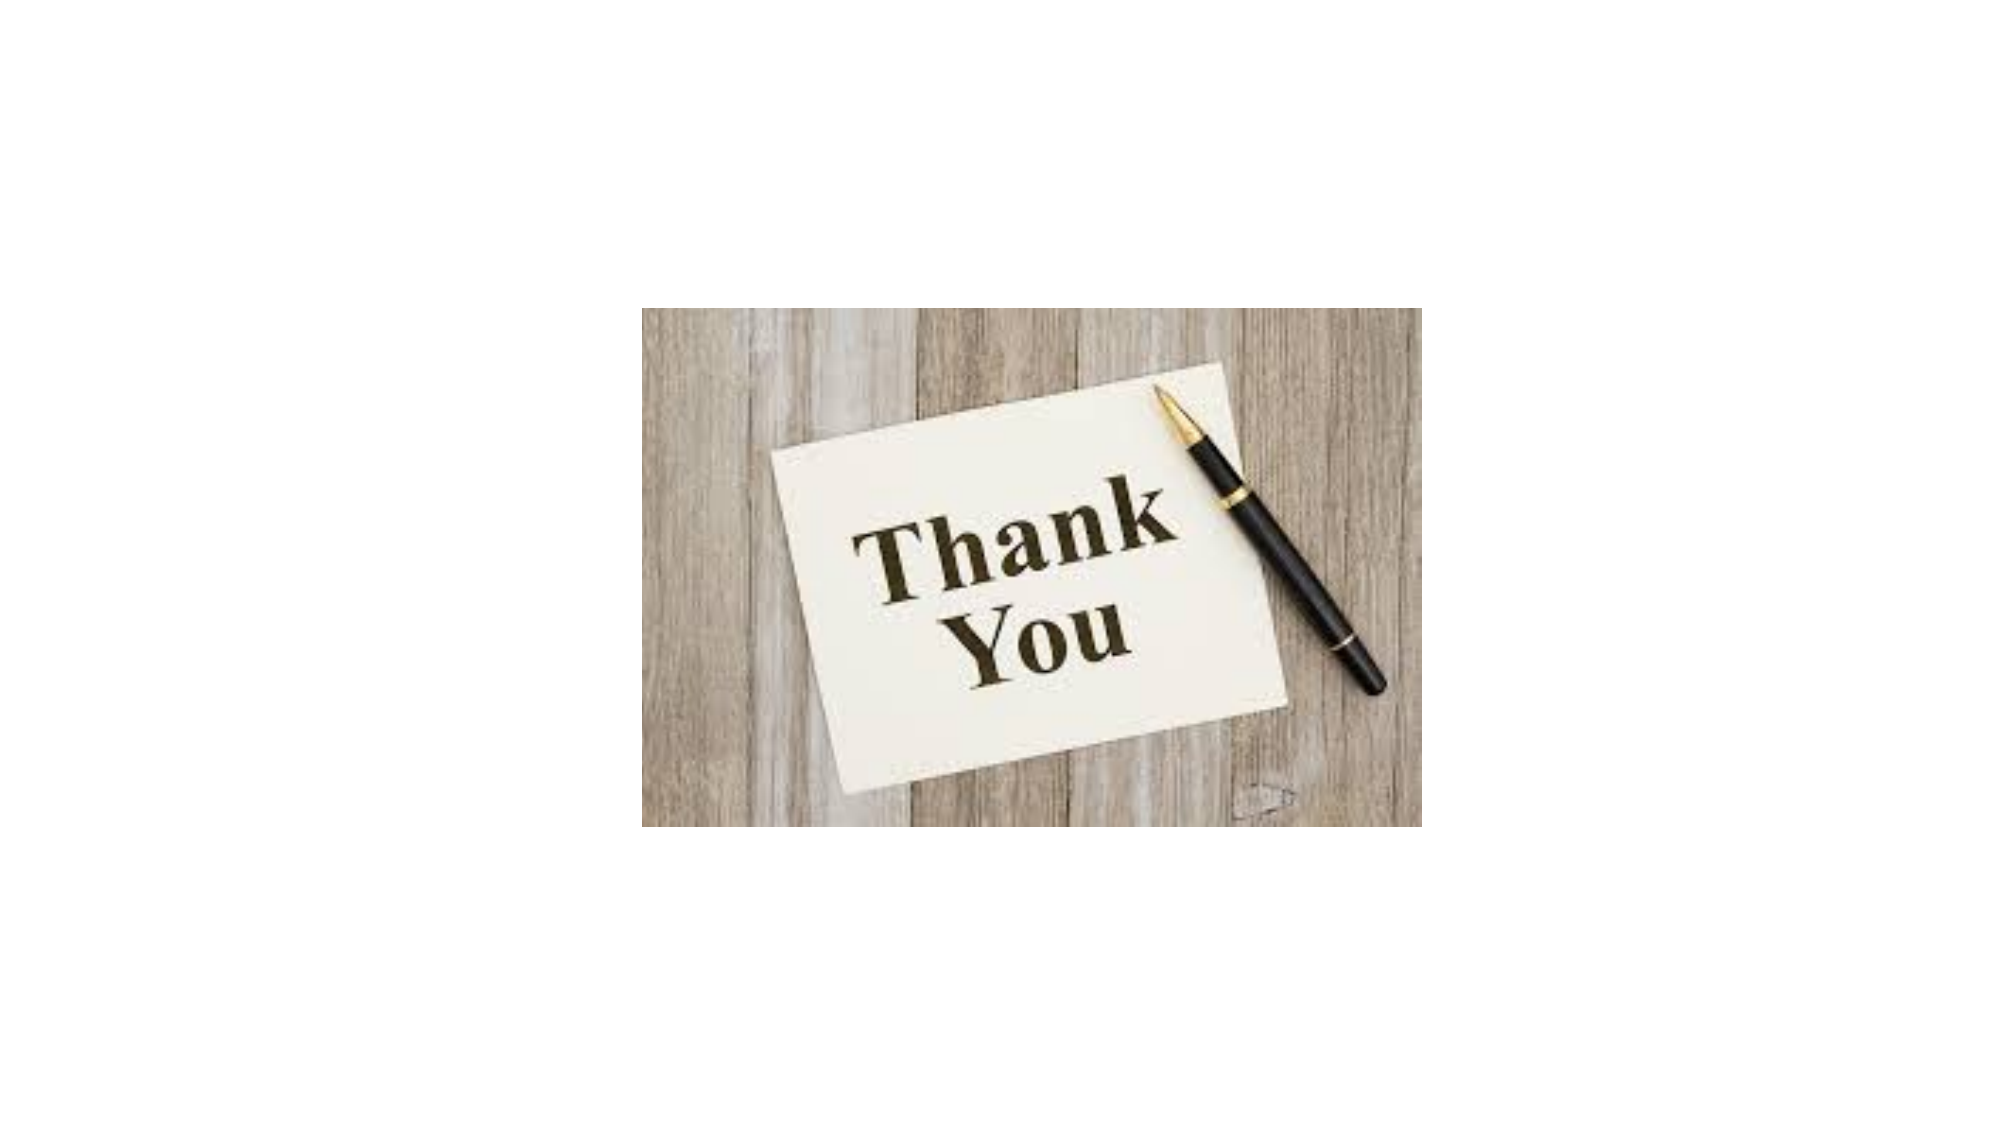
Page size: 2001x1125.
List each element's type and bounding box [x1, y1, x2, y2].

picture [642, 308, 1422, 827]
